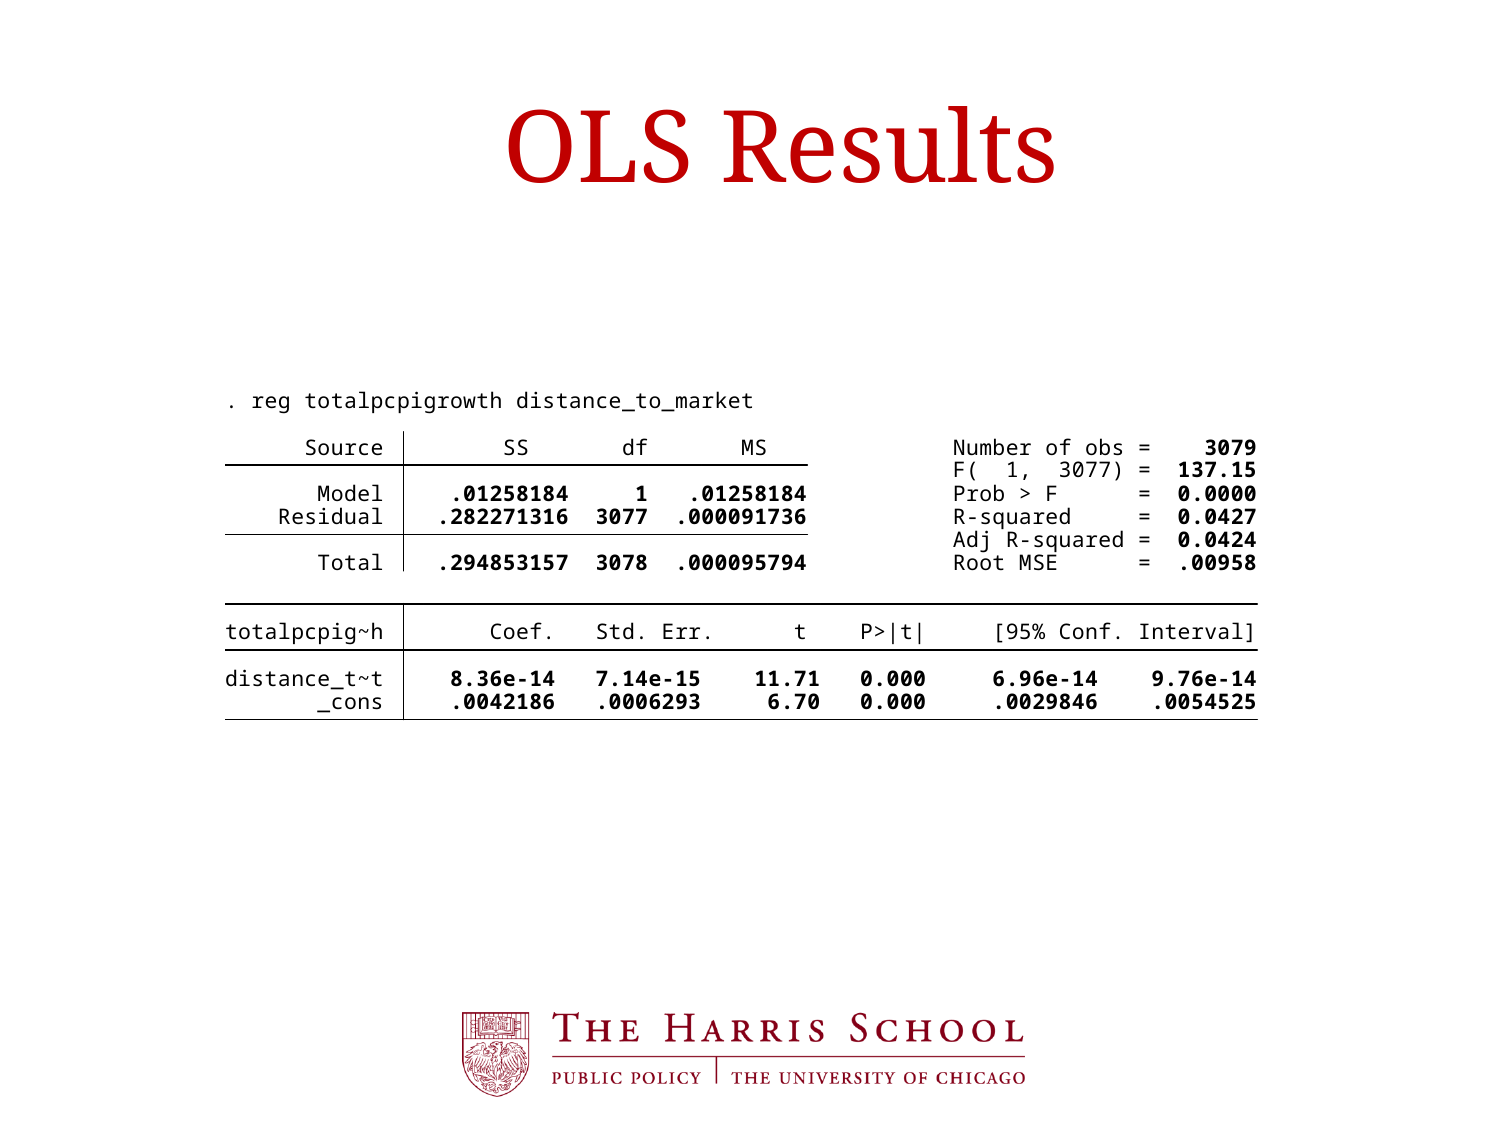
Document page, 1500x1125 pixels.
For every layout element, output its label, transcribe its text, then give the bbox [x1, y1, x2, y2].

picture [224, 362, 1500, 734]
picture [462, 1012, 1026, 1097]
text_box OLS Results [112, 75, 1450, 210]
